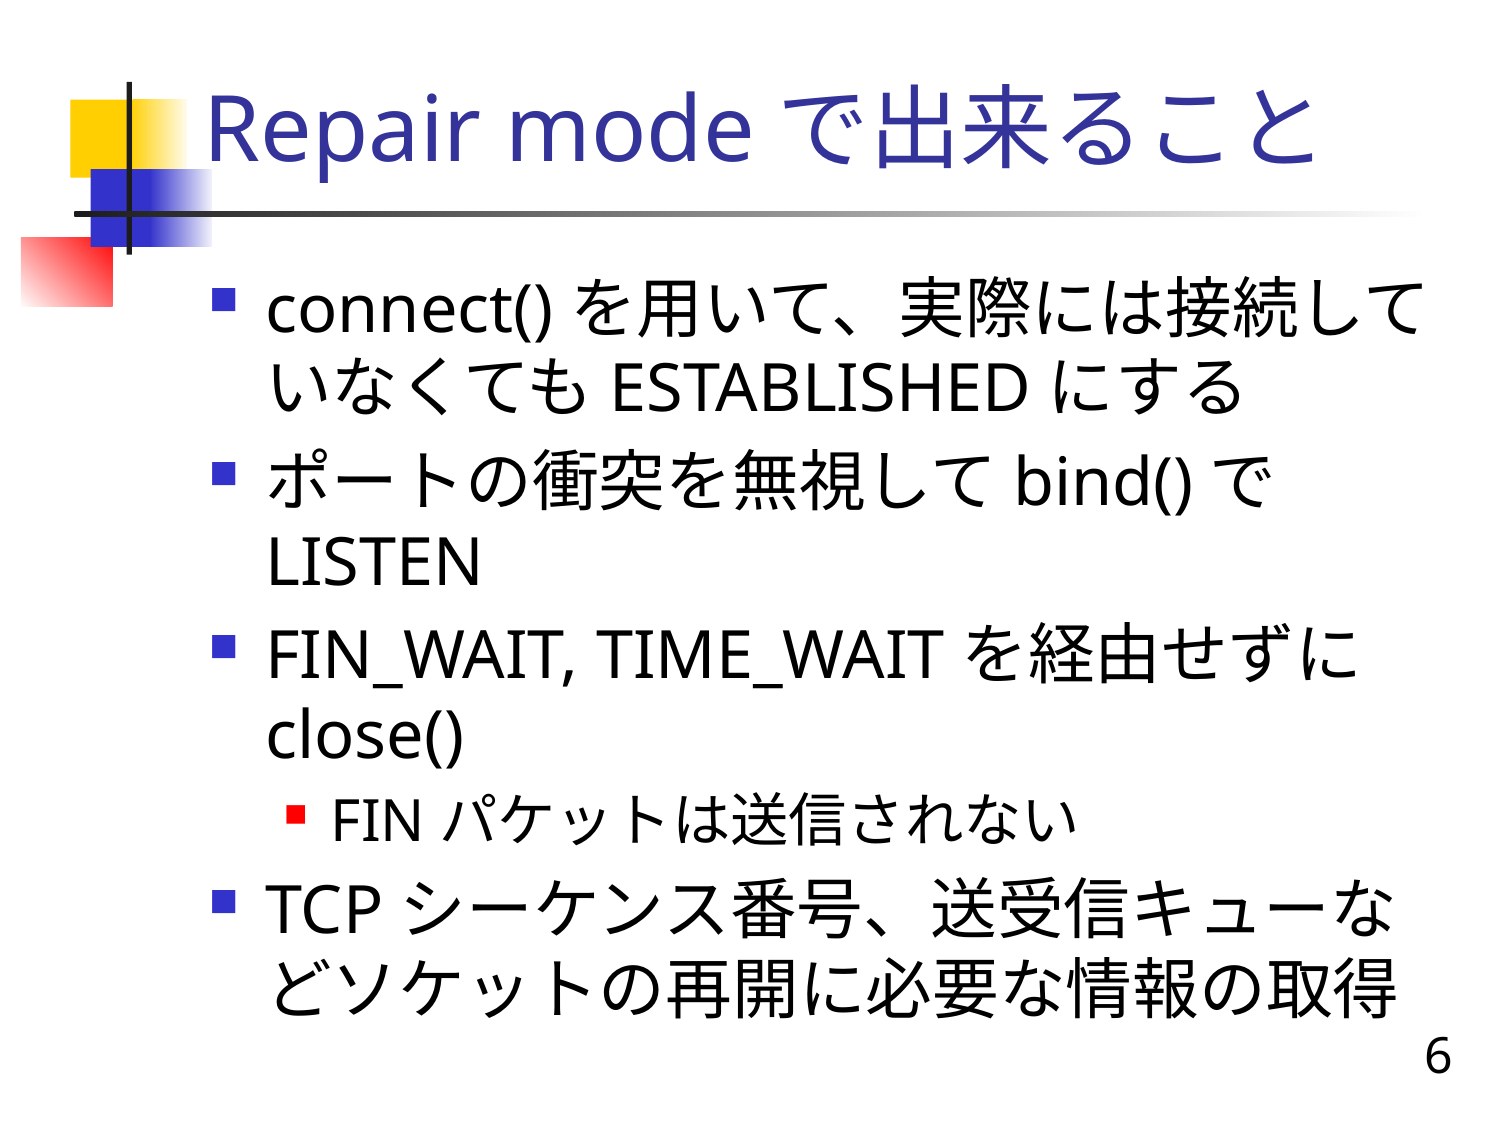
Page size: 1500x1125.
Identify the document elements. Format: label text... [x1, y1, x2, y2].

list connect()を用いて、実際には接続していなくてもESTABLISHEDにする ポートの衝突を無視してbind()でLISTEN FIN_WAIT, TIME_WAITを経由せずにclose() FINパケットは送信されない TCPシーケンス番号、送受信キューなどソケットの再開に必要な情報の取得 [193, 257, 1470, 1007]
slide_number 6 [1154, 1023, 1468, 1100]
title Repair modeで出来ること [188, 34, 1468, 188]
